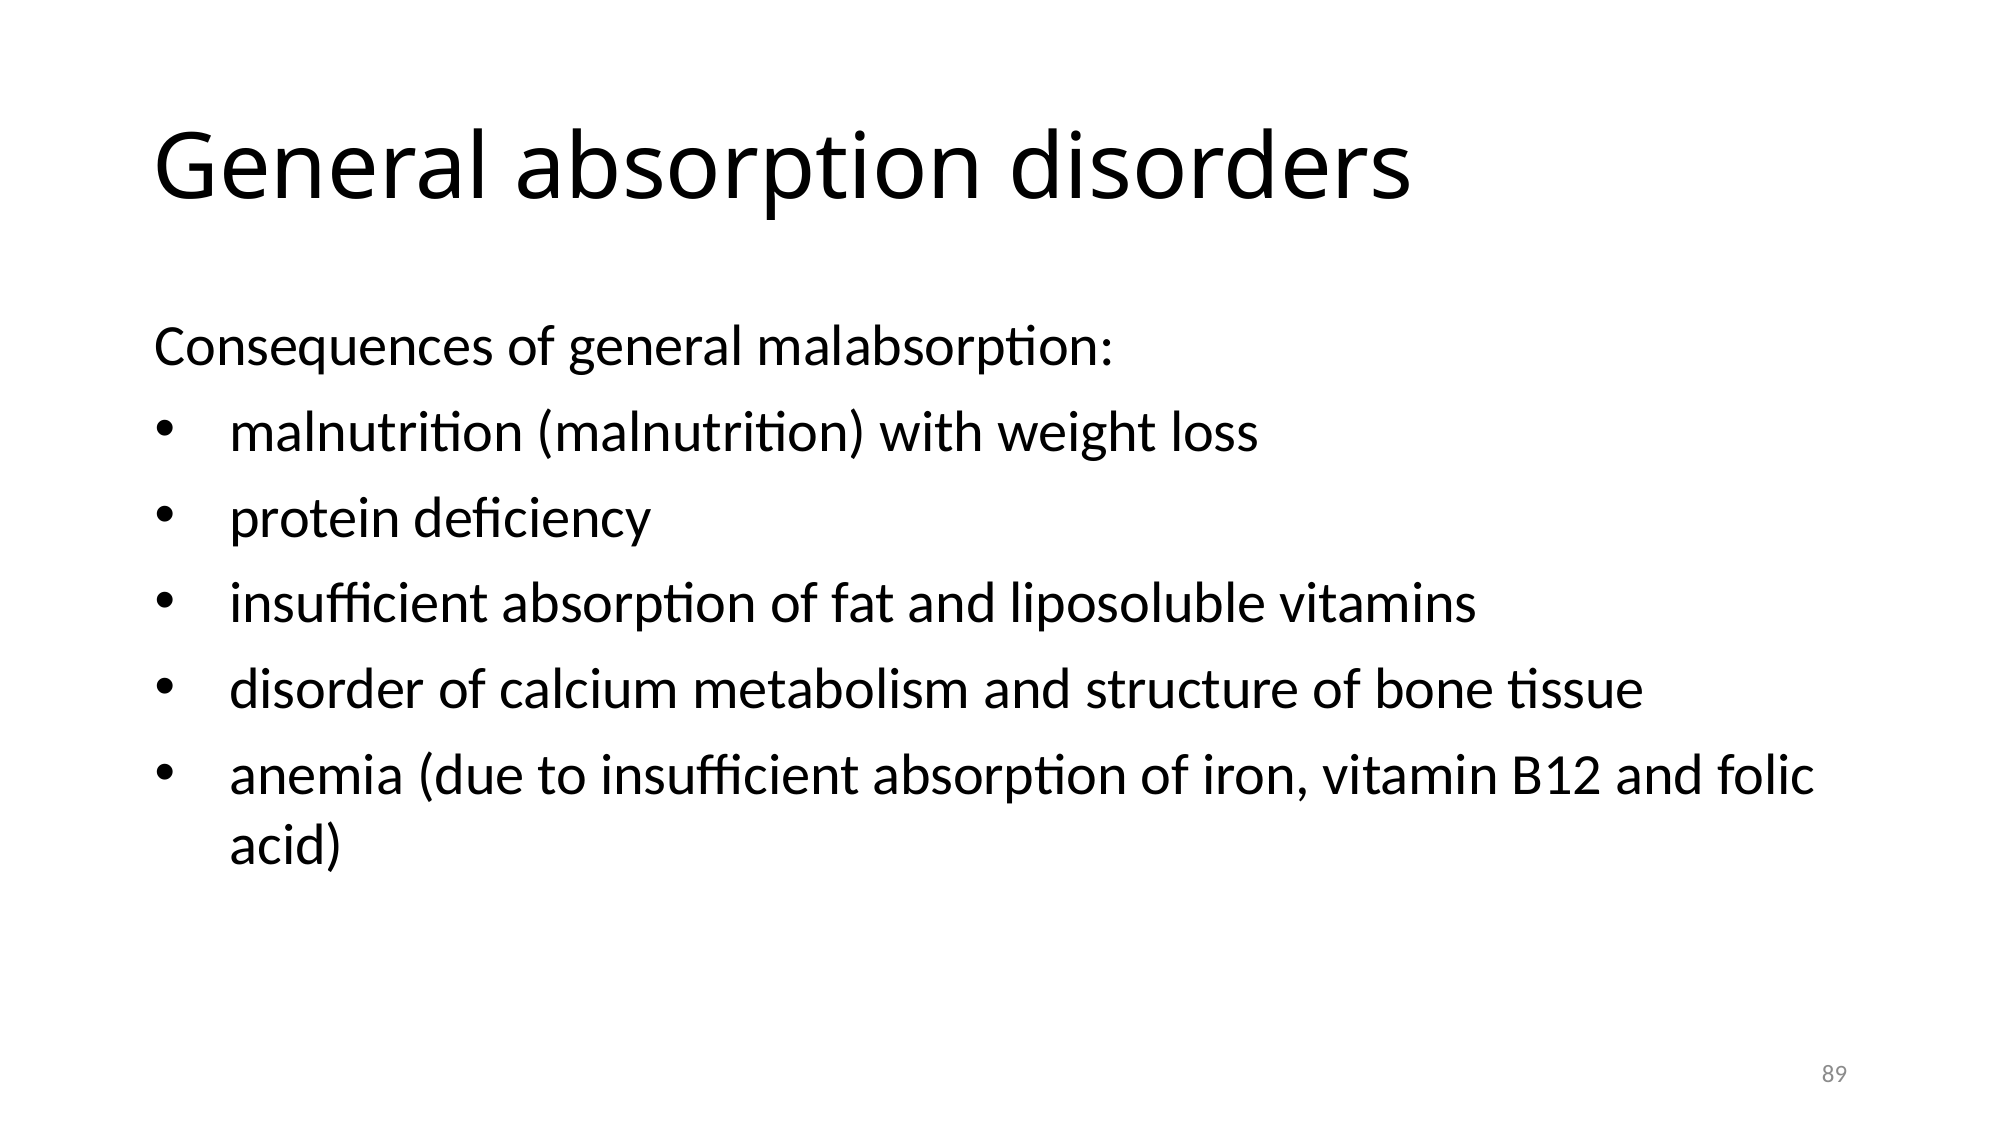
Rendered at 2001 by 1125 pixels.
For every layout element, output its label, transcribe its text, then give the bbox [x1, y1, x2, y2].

list Consequences of general malabsorption: malnutrition (malnutrition) with weight loss protein deficiency insufficient absorption of fat and liposoluble vitamins disorder of calcium metabolism and structure of bone tissue anemia (due to insufficient absorption of iron, vitamin B12 and folic acid) [137, 299, 1863, 1014]
slide_number 89 [1412, 1042, 1863, 1103]
title General absorption disorders [137, 59, 1863, 278]
